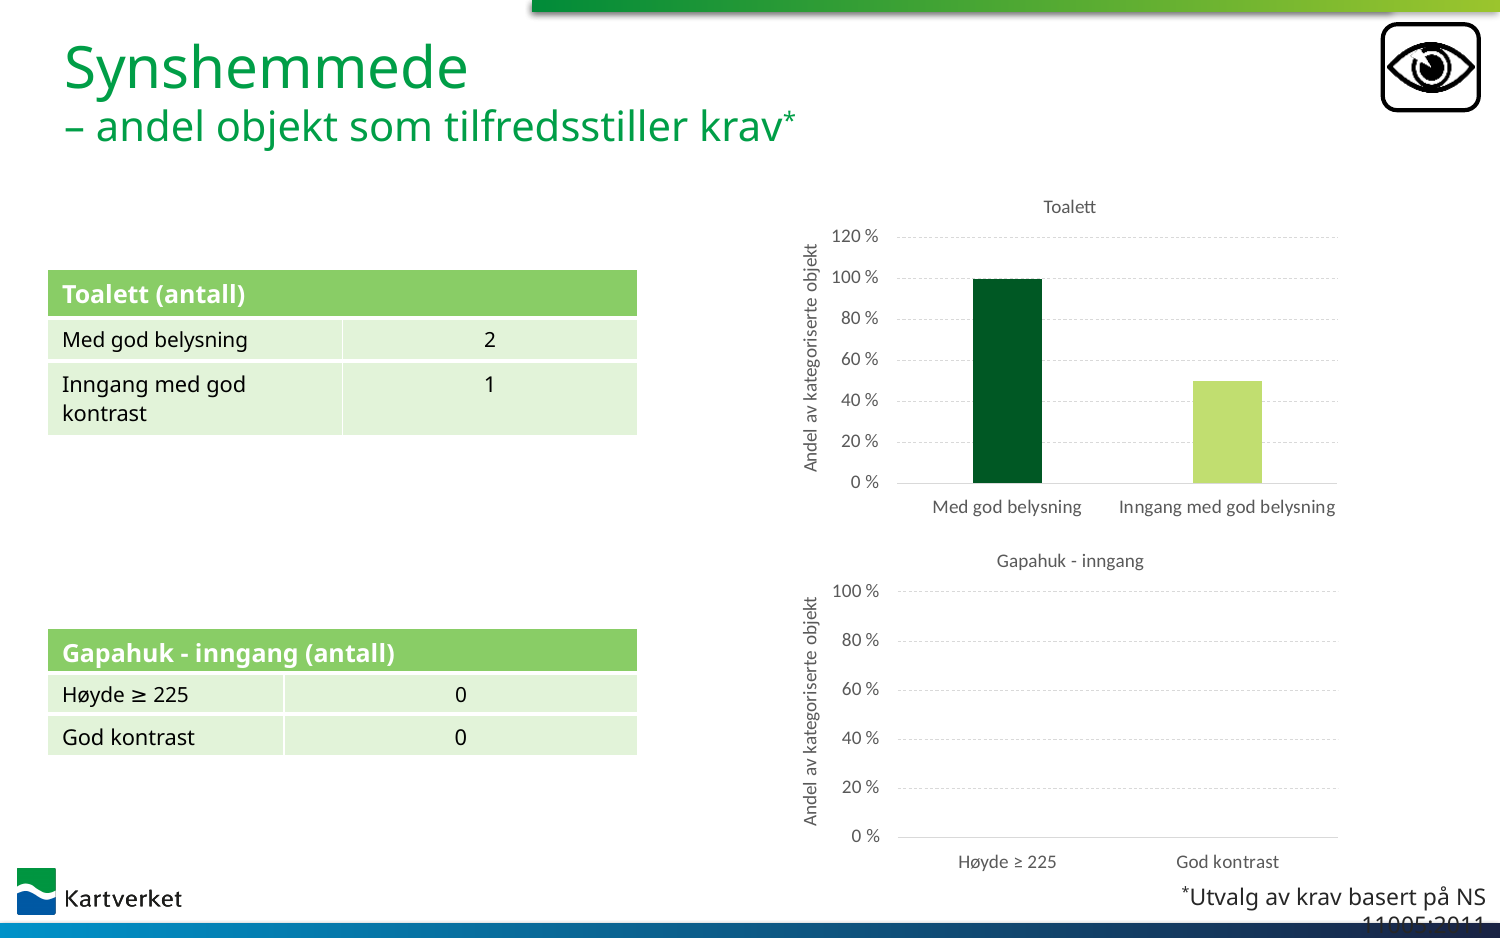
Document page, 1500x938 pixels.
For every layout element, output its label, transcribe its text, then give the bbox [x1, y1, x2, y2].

table_cell 0 [285, 675, 637, 712]
table_cell God kontrast [48, 716, 283, 755]
table_header Gapahuk - inngang (antall) [48, 629, 637, 671]
table_cell 2 [343, 320, 637, 359]
table_cell Med god belysning [48, 320, 342, 359]
picture [791, 541, 1349, 880]
picture [791, 187, 1348, 526]
table_cell Høyde ≥ 225 [48, 675, 283, 712]
table_cell 0 [285, 716, 637, 755]
table_cell Inngang med god kontrast [48, 363, 342, 435]
text_box *Utvalg av krav basert på NS 11005:2011 [1068, 873, 1500, 938]
text_box Synshemmede – andel objekt som tilfredsstiller krav* [49, 24, 1431, 158]
table_header Toalett (antall) [48, 270, 637, 316]
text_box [1382, 24, 1480, 111]
table_cell 1 [343, 363, 637, 435]
